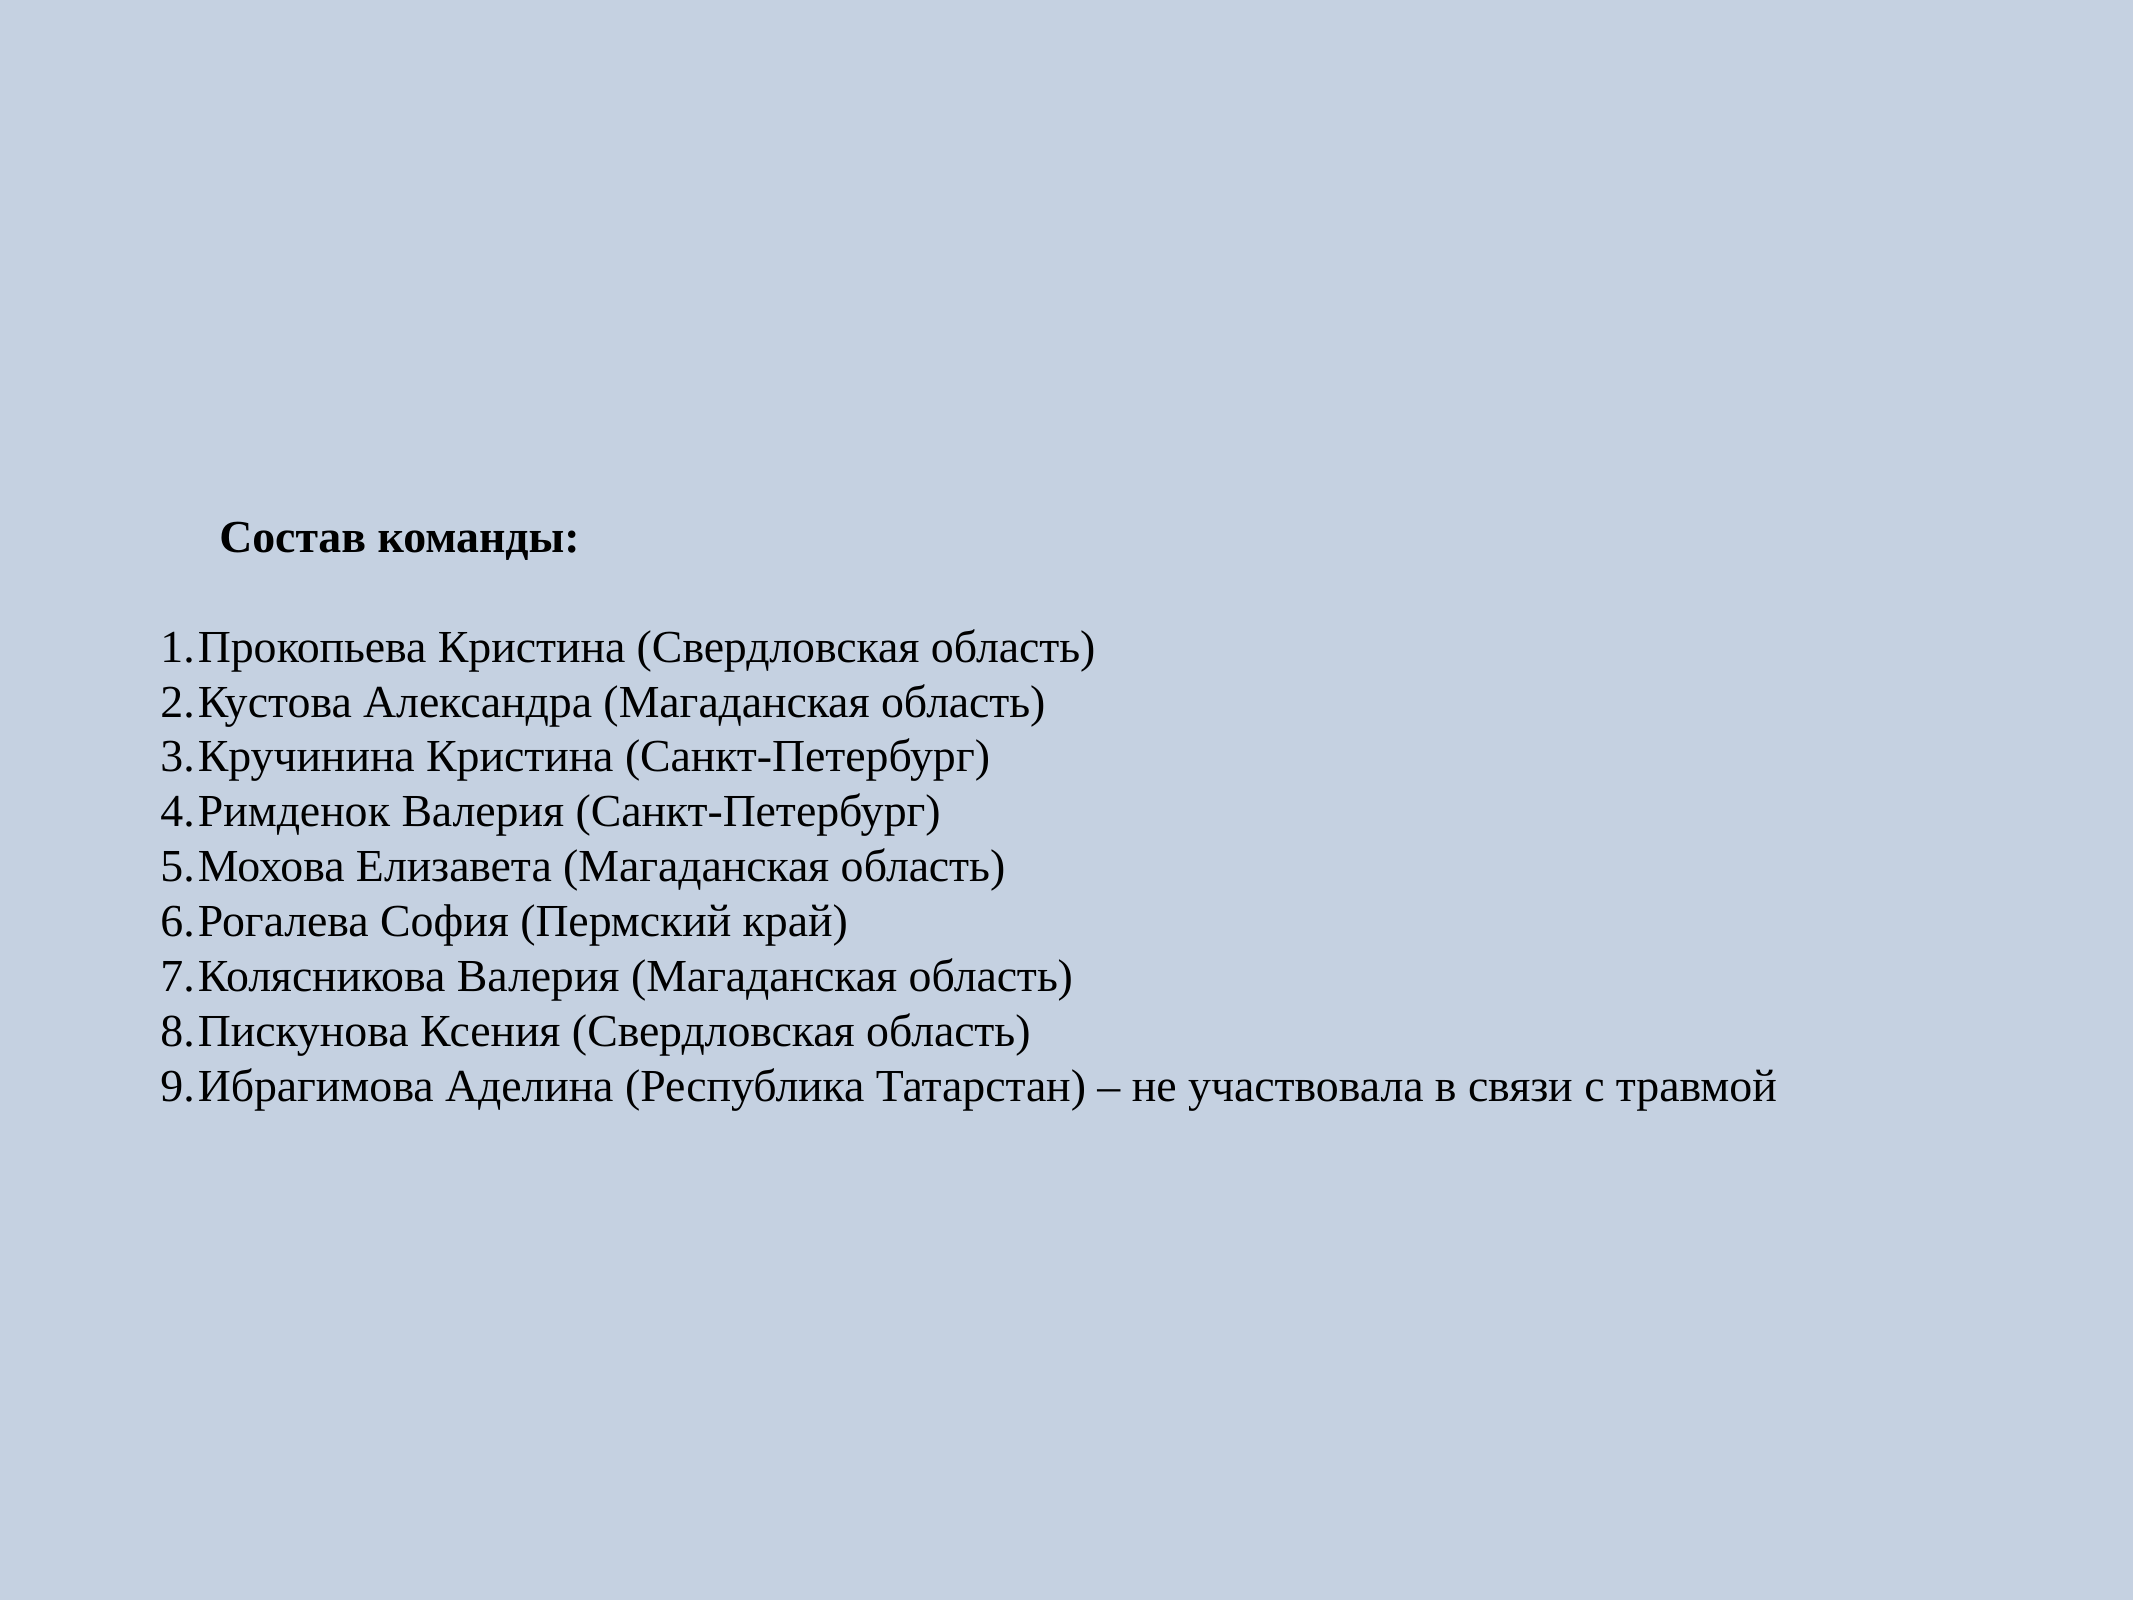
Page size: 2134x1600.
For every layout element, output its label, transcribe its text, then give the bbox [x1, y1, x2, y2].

list Состав команды: Прокопьева Кристина (Свердловская область) Кустова Александра (Магаданская область) Кручинина Кристина (Санкт-Петербург) Римденок Валерия (Санкт-Петербург) Мохова Елизавета (Магаданская область) Рогалева София (Пермский край) Колясникова Валерия (Магаданская область) Пискунова Ксения (Свердловская область) Ибрагимова Аделина (Республика Татарстан) – не участвовала в связи с травмой [114, 497, 2019, 1486]
